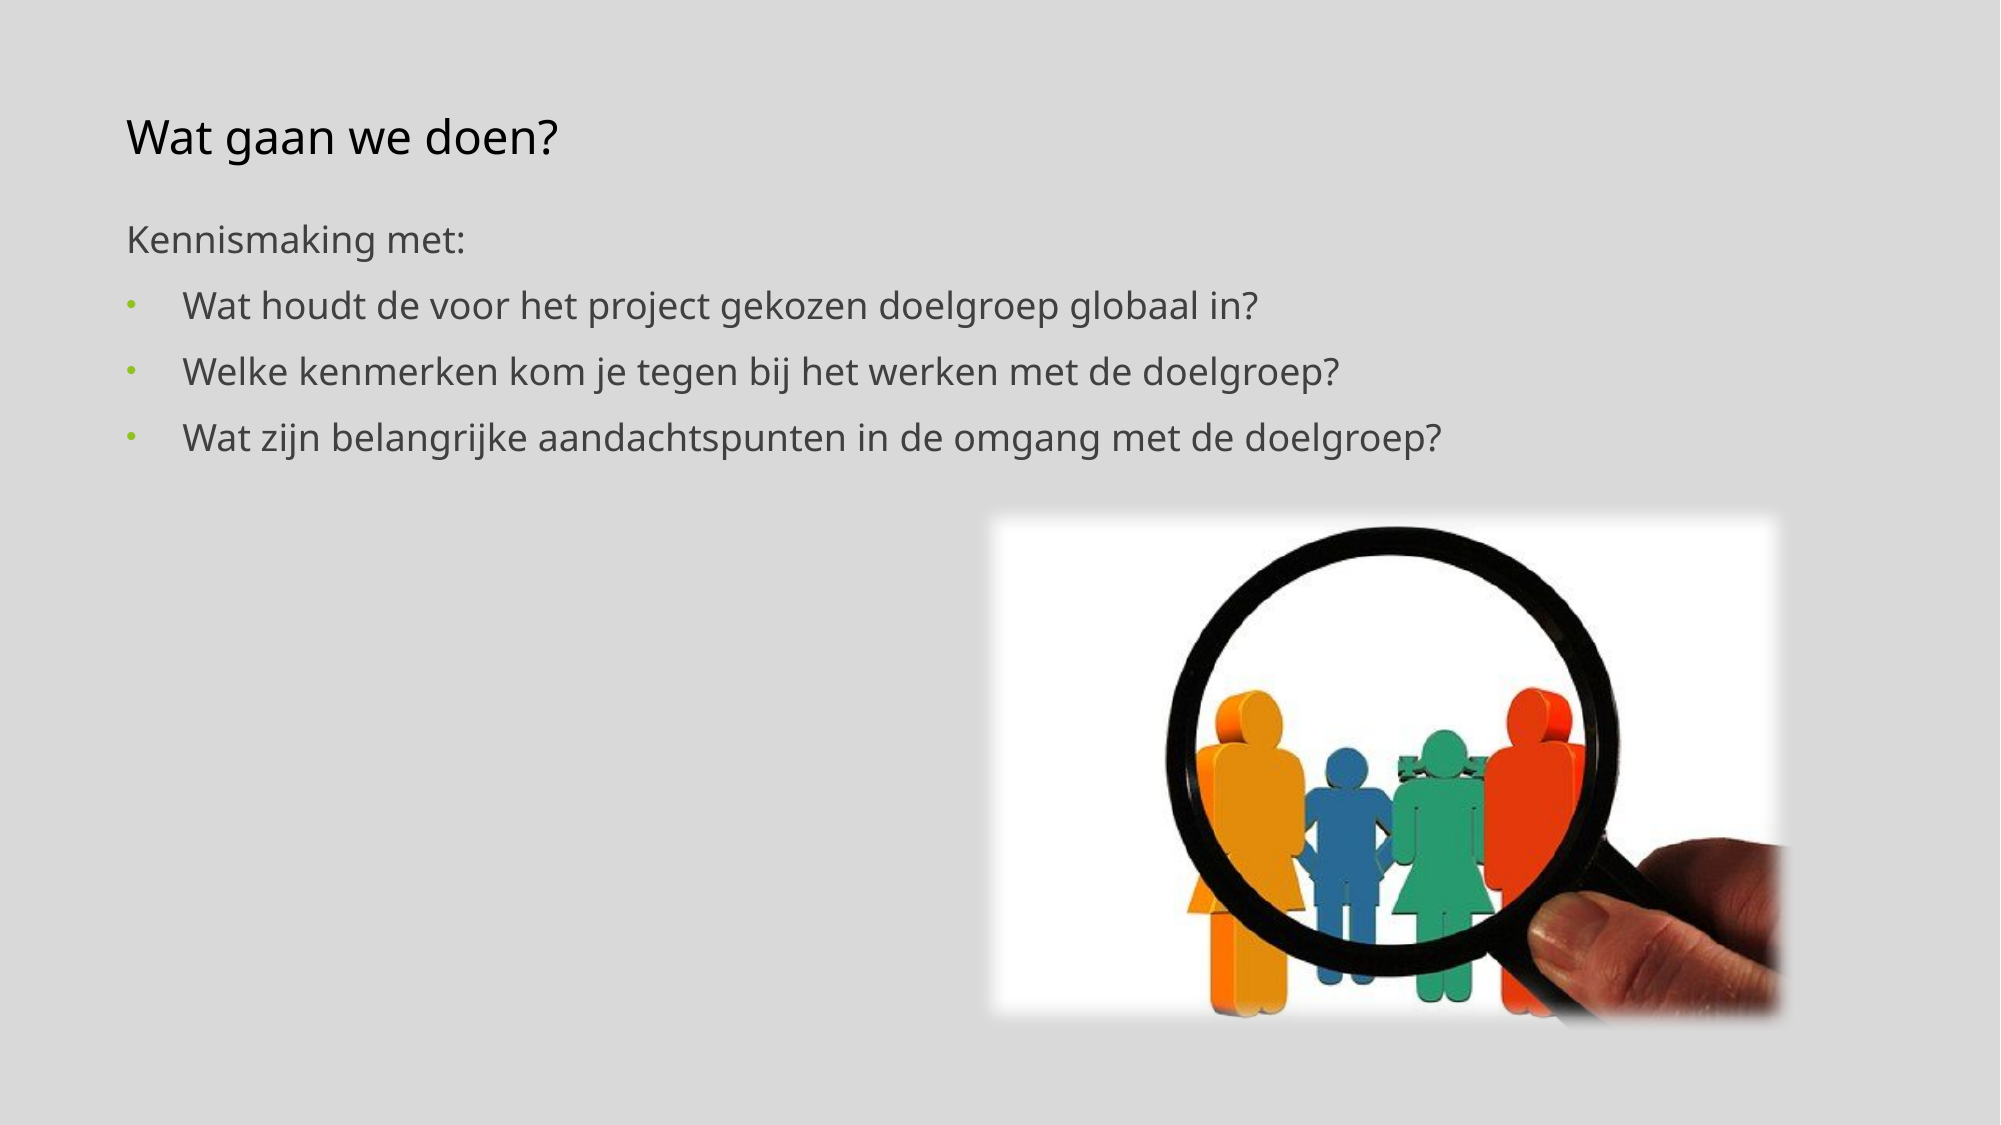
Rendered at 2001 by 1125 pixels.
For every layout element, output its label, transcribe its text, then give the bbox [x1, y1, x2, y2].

list Kennismaking met: Wat houdt de voor het project gekozen doelgroep globaal in? Welke kenmerken kom je tegen bij het werken met de doelgroep? Wat zijn belangrijke aandachtspunten in de omgang met de doelgroep? [111, 208, 1627, 846]
picture [973, 498, 1796, 1031]
title Wat gaan we doen? [111, 99, 1522, 208]
